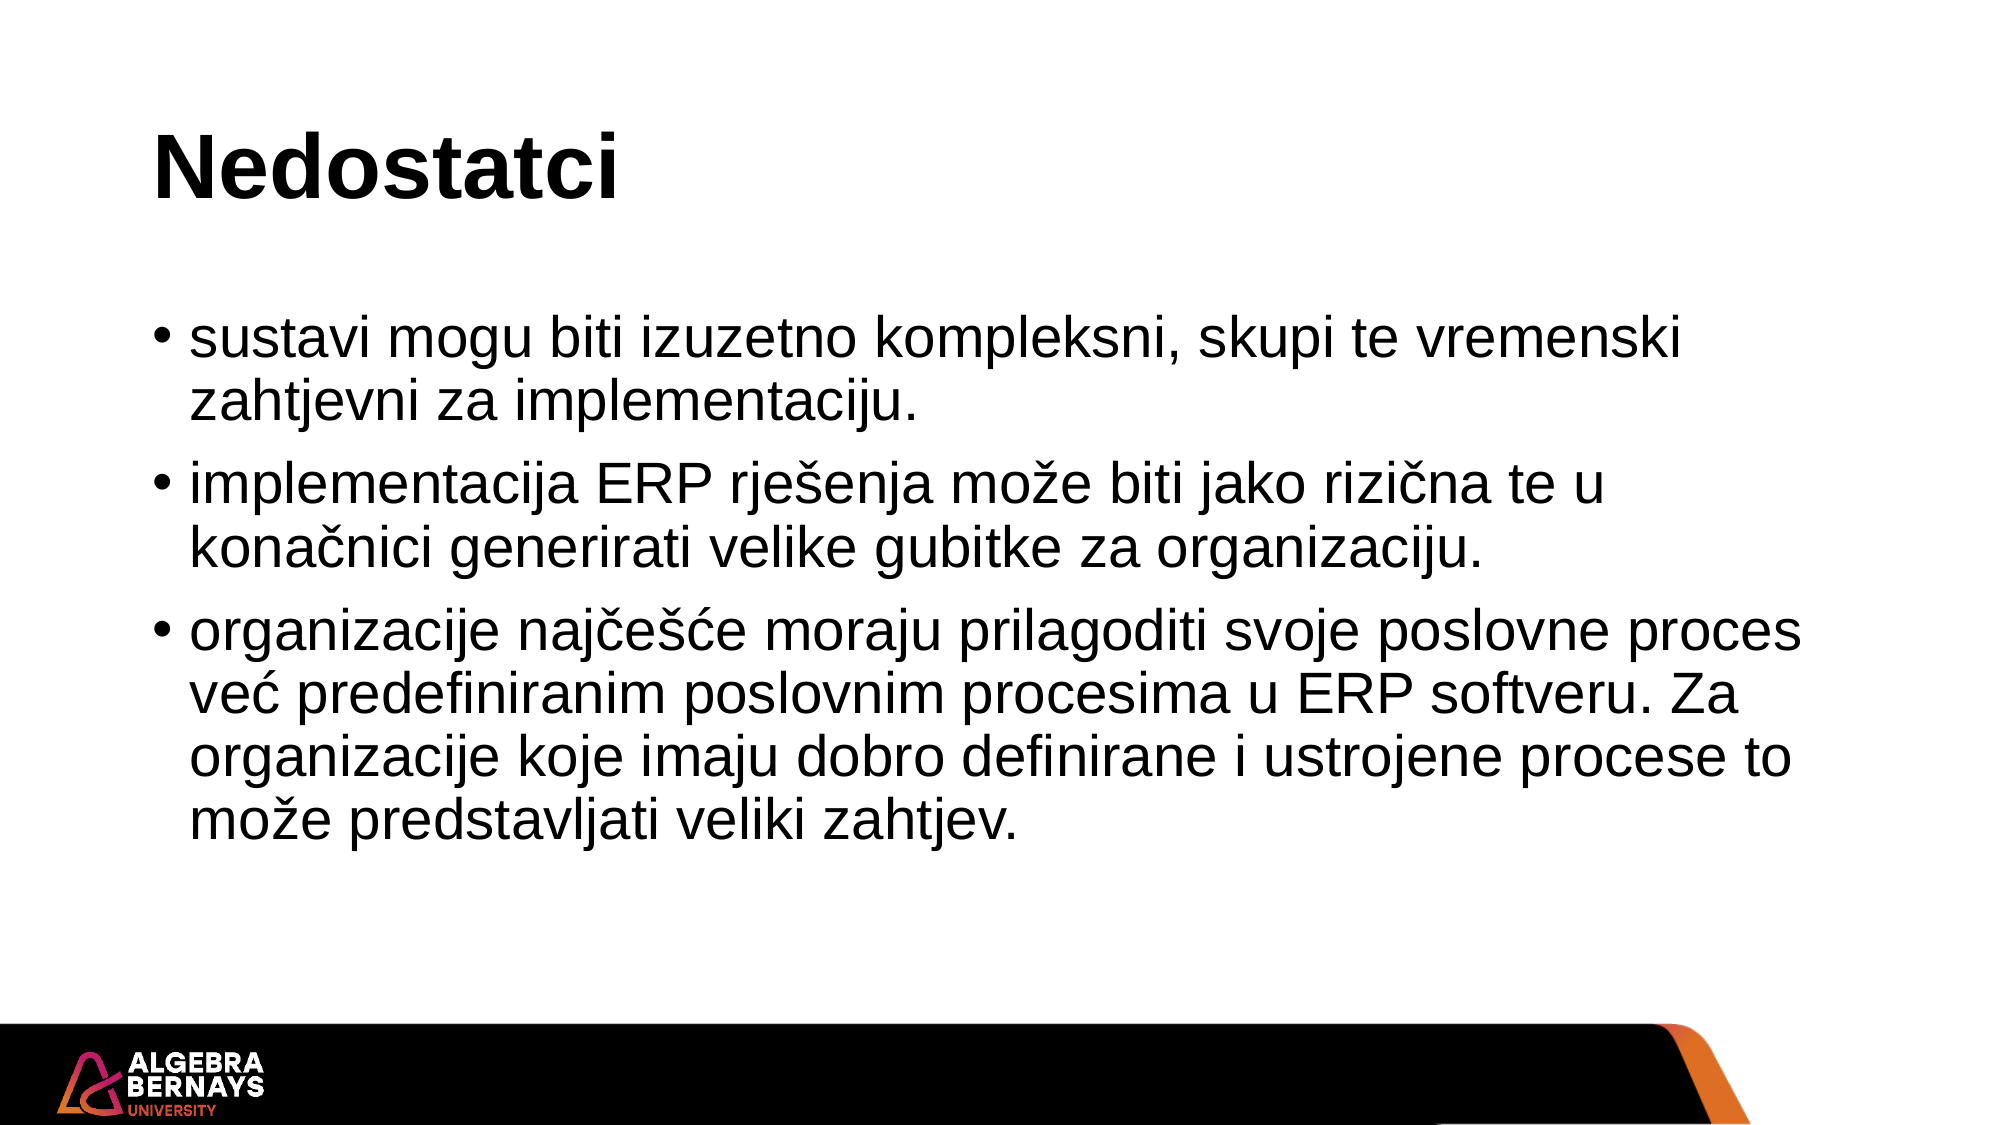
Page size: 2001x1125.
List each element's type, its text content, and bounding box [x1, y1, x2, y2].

list sustavi mogu biti izuzetno kompleksni, skupi te vremenski zahtjevni za implementaciju. implementacija ERP rješenja može biti jako rizična te u konačnici generirati velike gubitke za organizaciju. organizacije najčešće moraju prilagoditi svoje poslovne proces već predefiniranim poslovnim procesima u ERP softveru. Za organizacije koje imaju dobro definirane i ustrojene procese to može predstavljati veliki zahtjev. [137, 299, 1863, 1014]
title Nedostatci [137, 59, 1863, 278]
picture [0, 1023, 1958, 1125]
